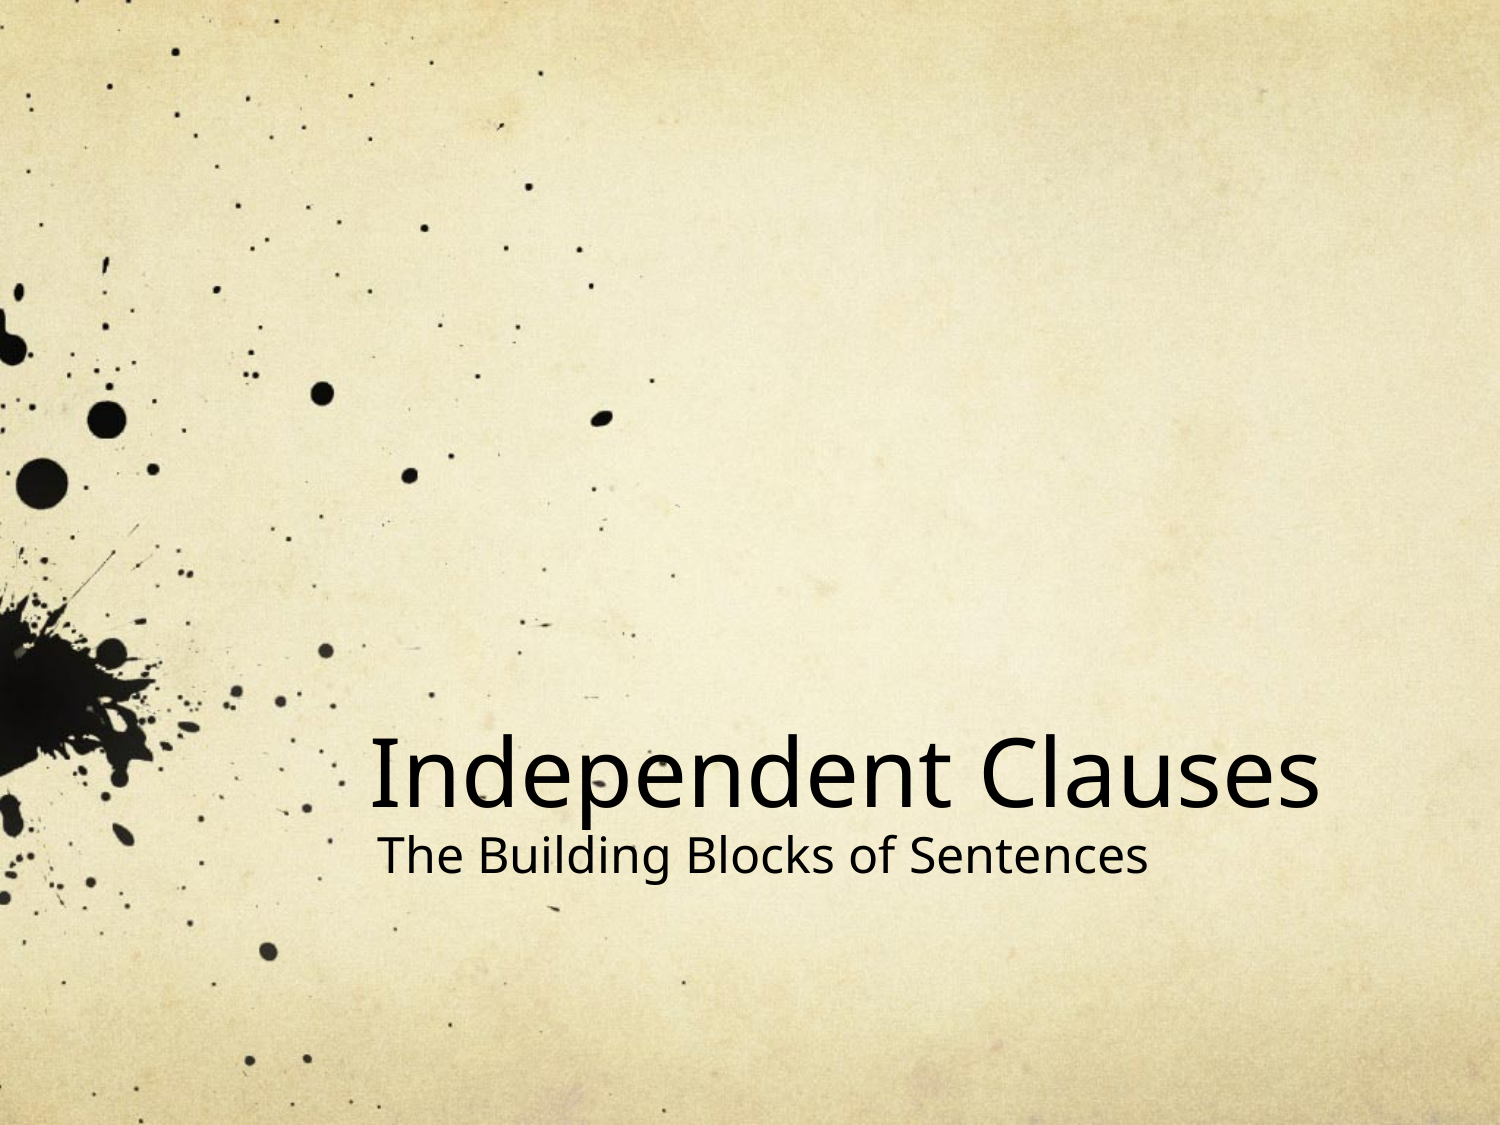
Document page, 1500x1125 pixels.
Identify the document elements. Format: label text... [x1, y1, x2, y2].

subtitle The Building Blocks of Sentences [362, 829, 1425, 1023]
picture [0, 0, 1500, 1125]
title Independent Clauses [362, 512, 1425, 827]
